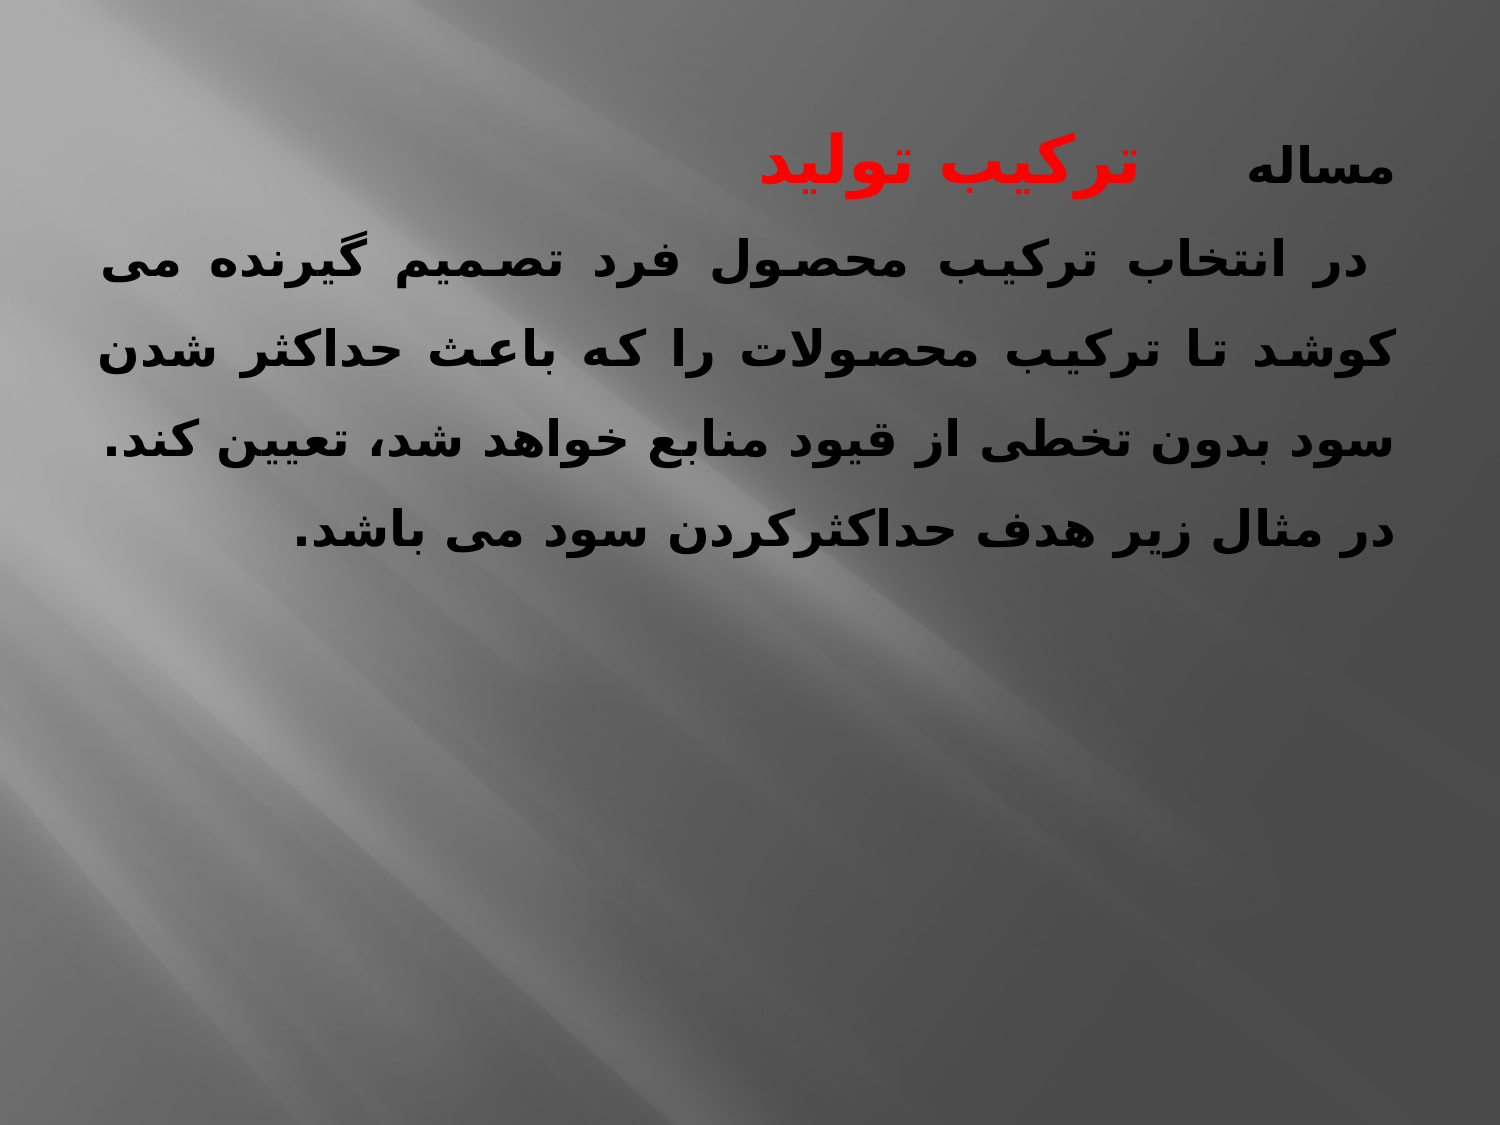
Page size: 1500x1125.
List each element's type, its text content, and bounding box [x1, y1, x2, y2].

text_box مساله ترکیب تولید در انتخاب ترکیب محصول فرد تصمیم گیرنده می کوشد تا ترکیب محصولات را که باعث حداکثر شدن سود بدون تخطی از قیود منابع خواهد شد، تعیین کند. در مثال زیر هدف حداکثرکردن سود می باشد. [76, 69, 1412, 565]
